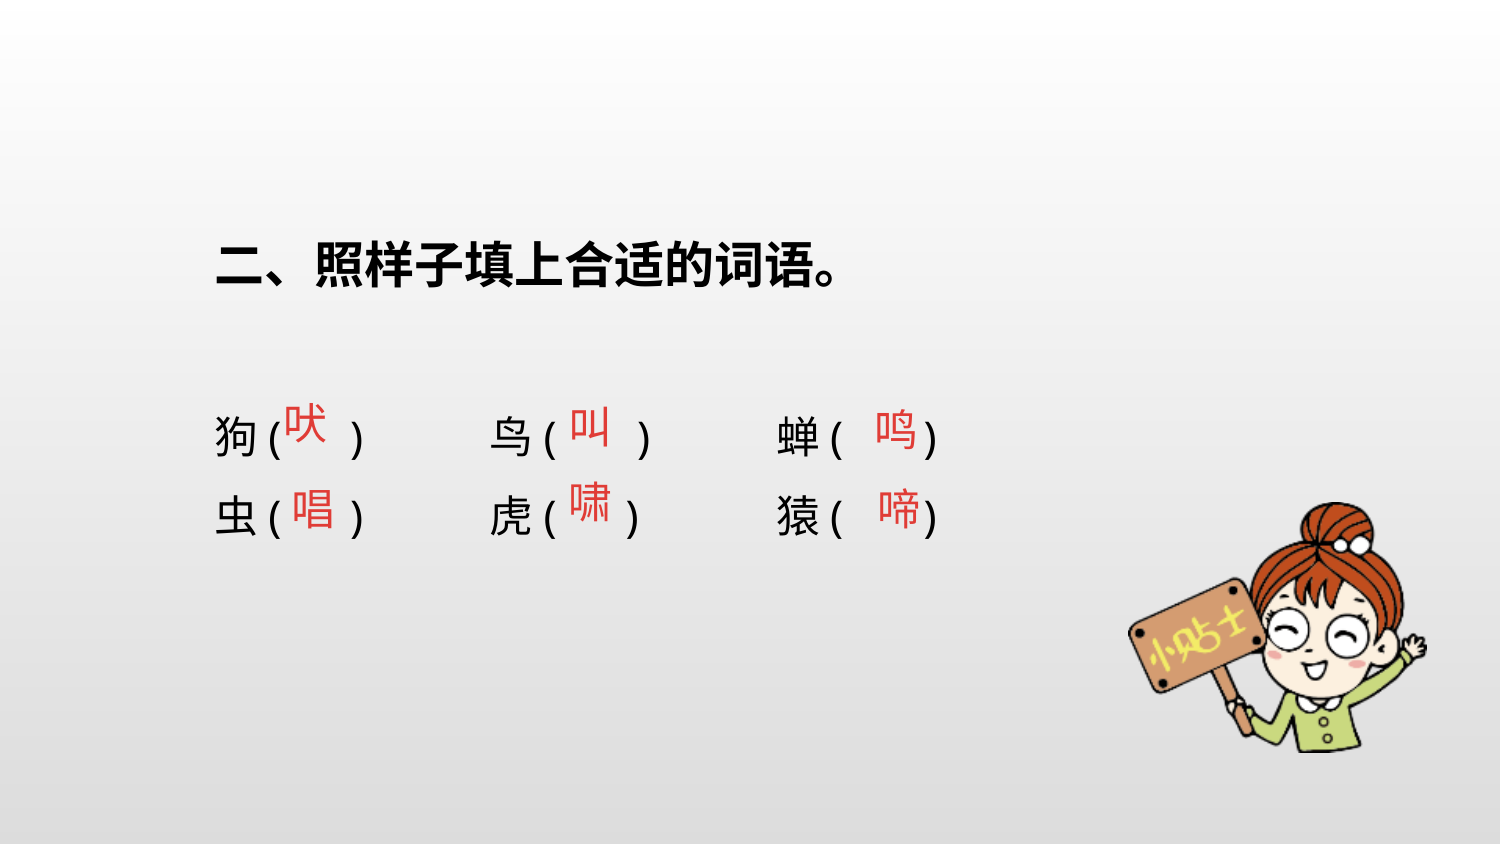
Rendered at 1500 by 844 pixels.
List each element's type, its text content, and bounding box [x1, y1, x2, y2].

text_box 二、照样子填上合适的词语。 狗( ) 鸟( ) 蝉( ) 虫( ) 虎( ) 猿( ) [202, 198, 1172, 626]
text_box 唱 [280, 476, 365, 540]
text_box 鸣 [862, 397, 948, 462]
text_box 啸 [557, 469, 642, 534]
text_box 吠 [272, 389, 357, 454]
picture [1128, 502, 1427, 753]
text_box 叫 [557, 393, 642, 458]
text_box 啼 [865, 476, 951, 540]
